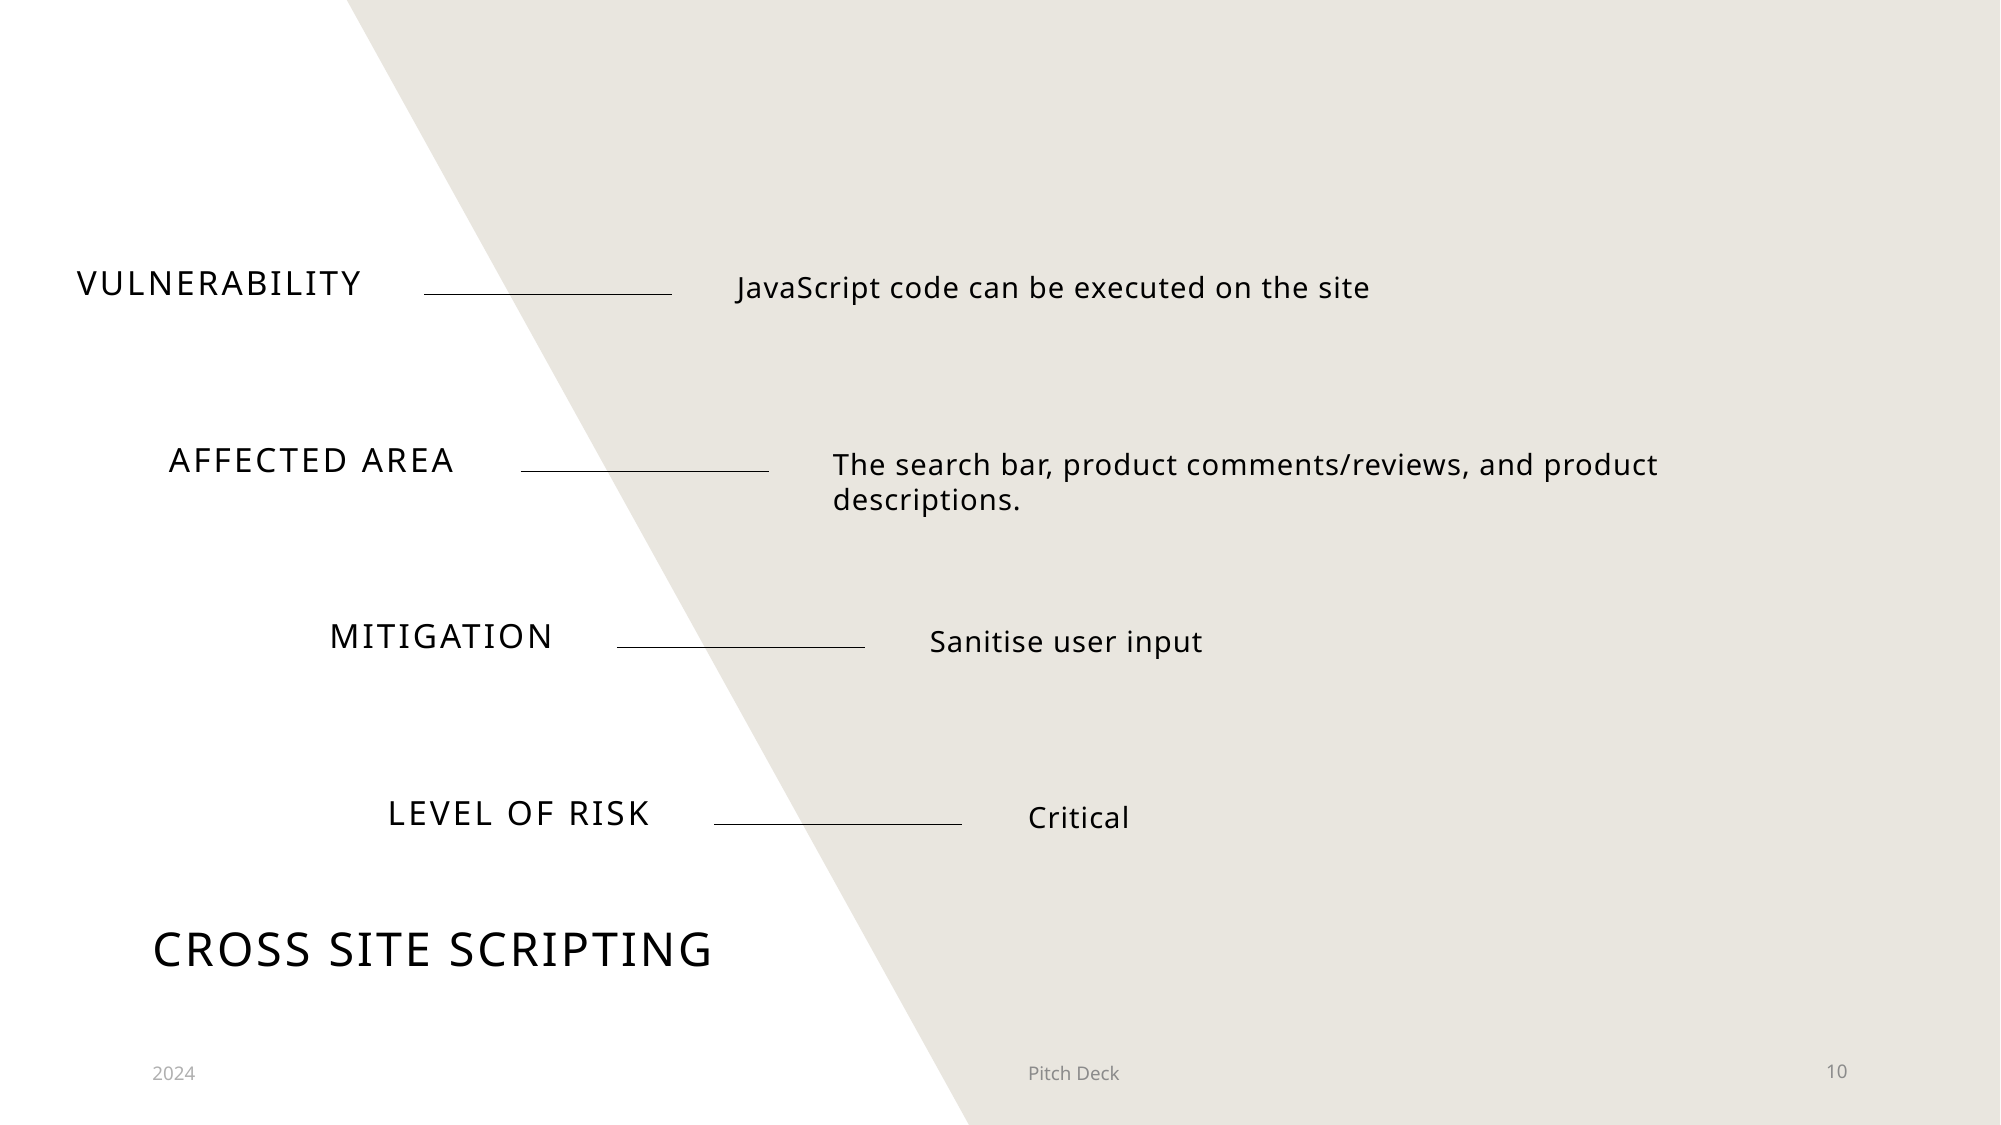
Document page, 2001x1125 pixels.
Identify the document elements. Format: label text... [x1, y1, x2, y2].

slide_number 2024 [137, 1042, 588, 1103]
list Affected Area [117, 419, 469, 504]
list Mitigation [216, 596, 568, 681]
footer Pitch Deck [1013, 1042, 1310, 1103]
list JavaScript code can be executed on the site [722, 261, 1631, 428]
slide_number 10 [1773, 1042, 1863, 1103]
list The search bar, product comments/reviews, and product descriptions. [817, 438, 1727, 605]
list Critical [1013, 791, 1922, 958]
list Sanitise user input [914, 616, 1824, 782]
title Cross Site Scripting [137, 903, 808, 1000]
list Vulnerability [24, 242, 376, 328]
list Level of Risk [312, 772, 664, 858]
